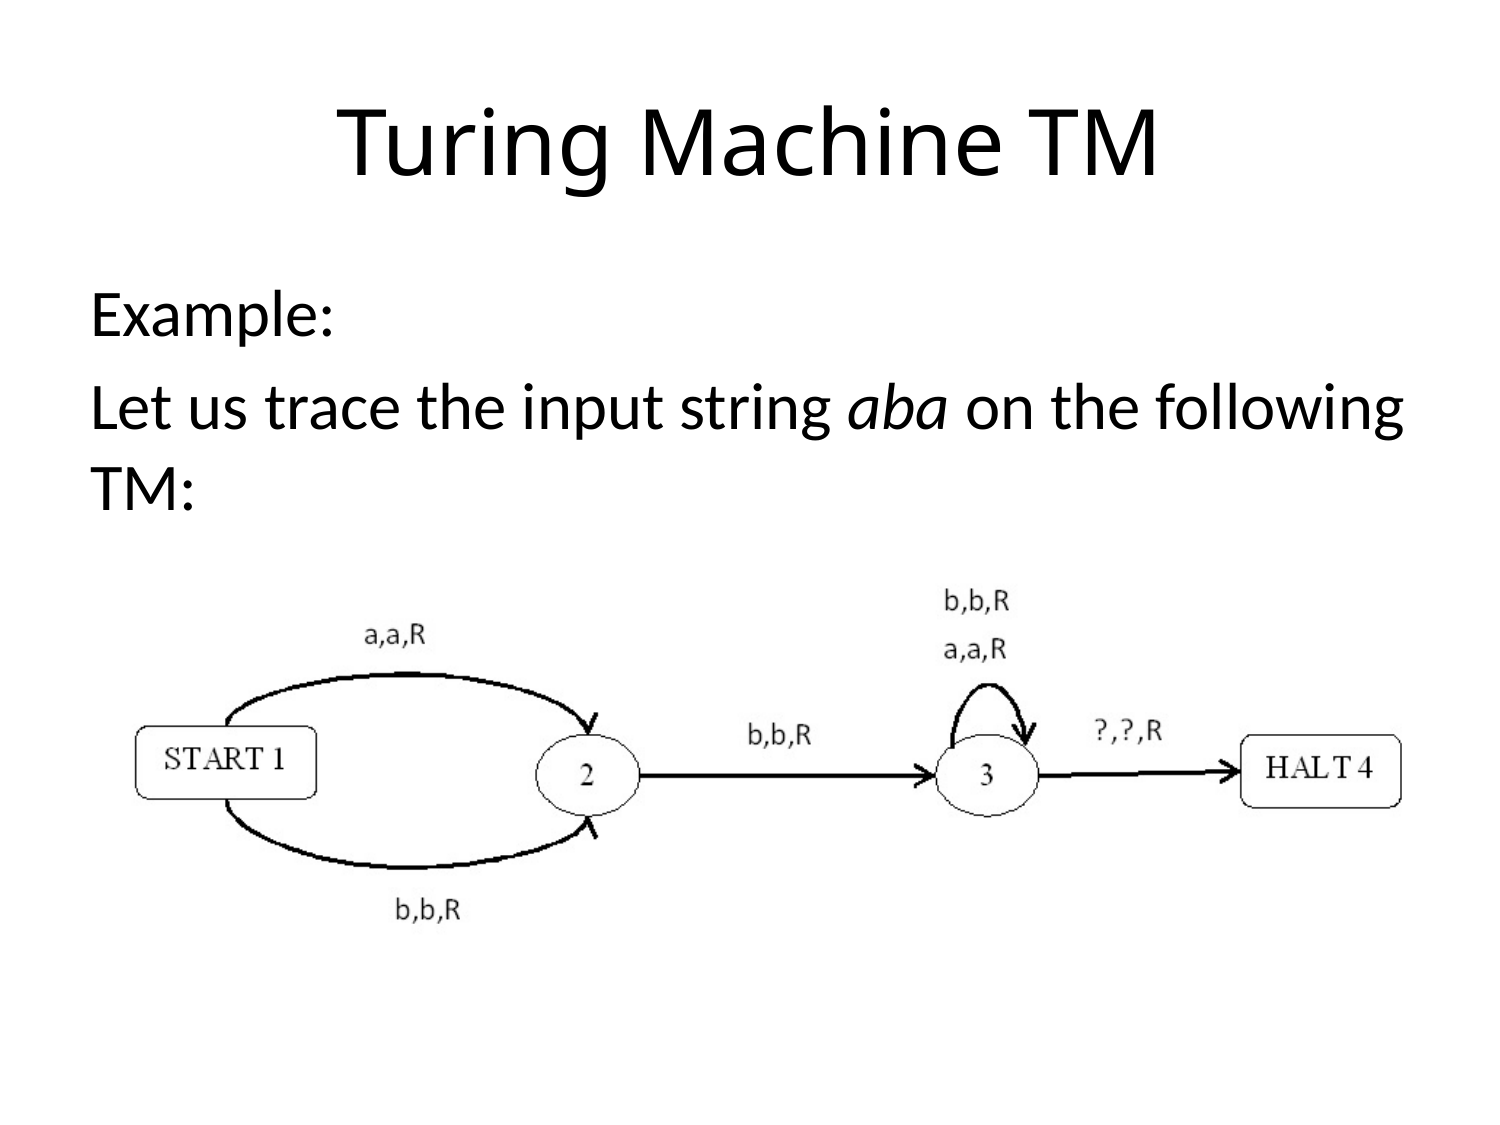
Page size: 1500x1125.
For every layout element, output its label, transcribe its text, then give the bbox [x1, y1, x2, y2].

list Example: Let us trace the input string aba on the following TM: [75, 262, 1425, 1005]
title Turing Machine TM [75, 45, 1425, 233]
picture [108, 561, 1451, 976]
